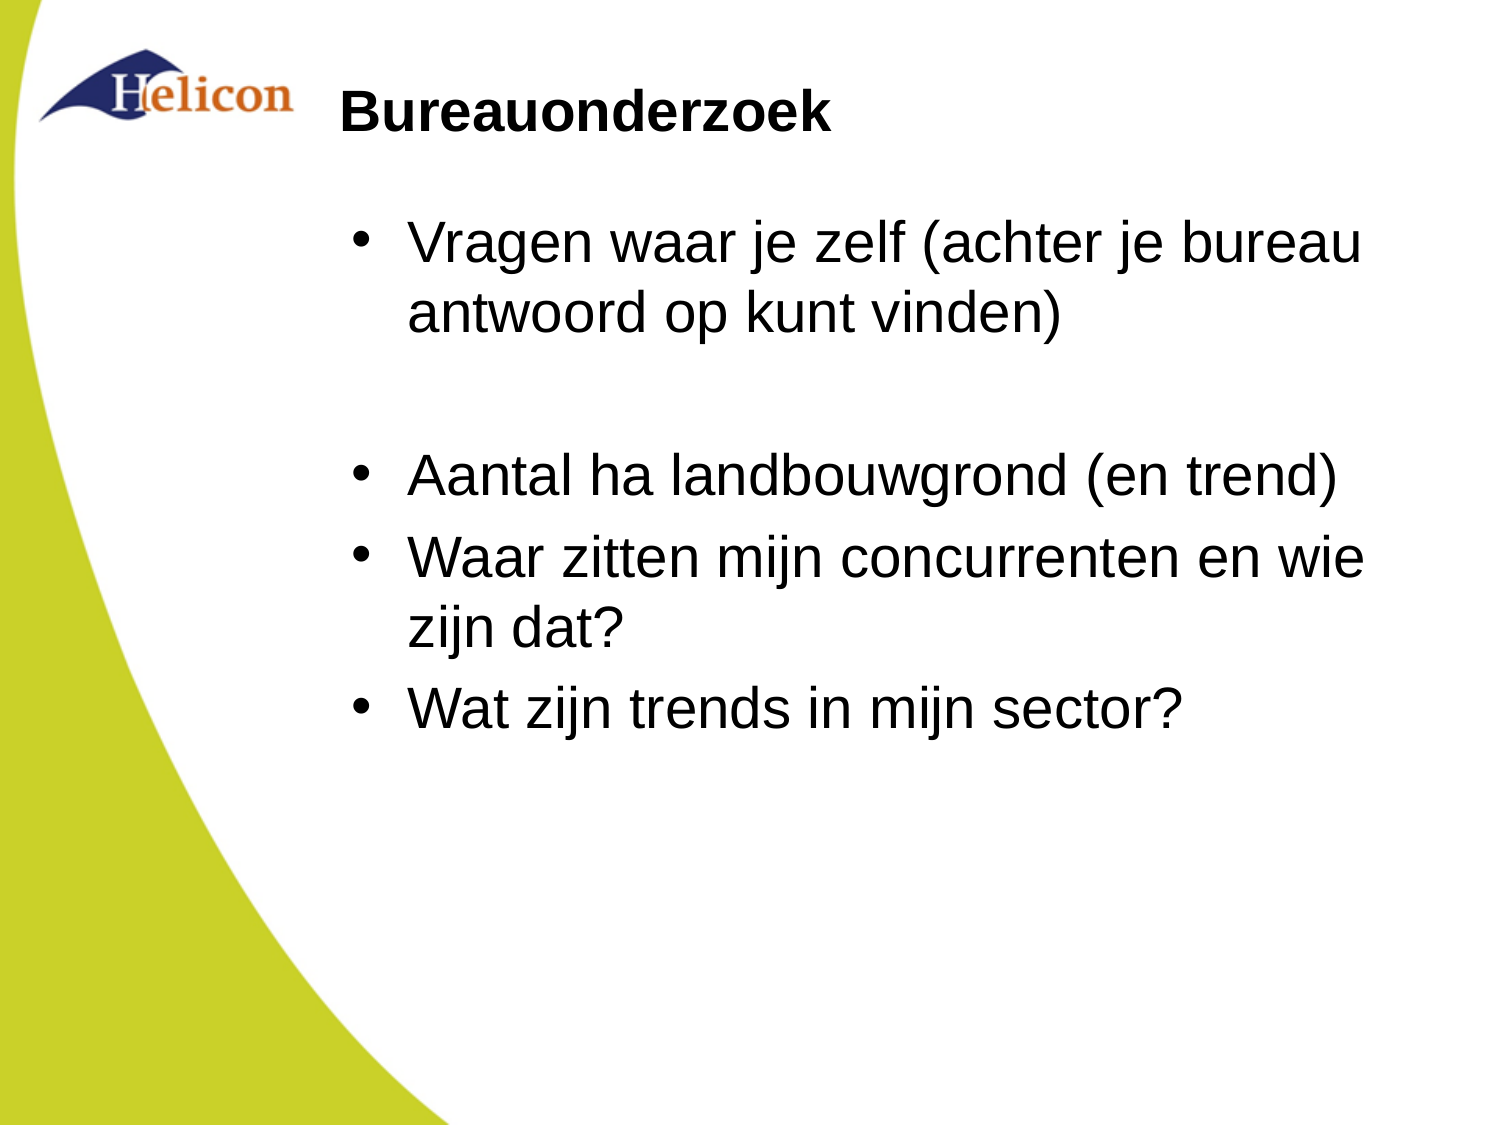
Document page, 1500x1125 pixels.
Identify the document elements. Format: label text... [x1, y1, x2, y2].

title Bureauonderzoek [324, 54, 1415, 161]
list Vragen waar je zelf (achter je bureau antwoord op kunt vinden) Aantal ha landbouwgrond (en trend) Waar zitten mijn concurrenten en wie zijn dat? Wat zijn trends in mijn sector? [336, 196, 1425, 1005]
picture [0, 0, 1500, 1125]
